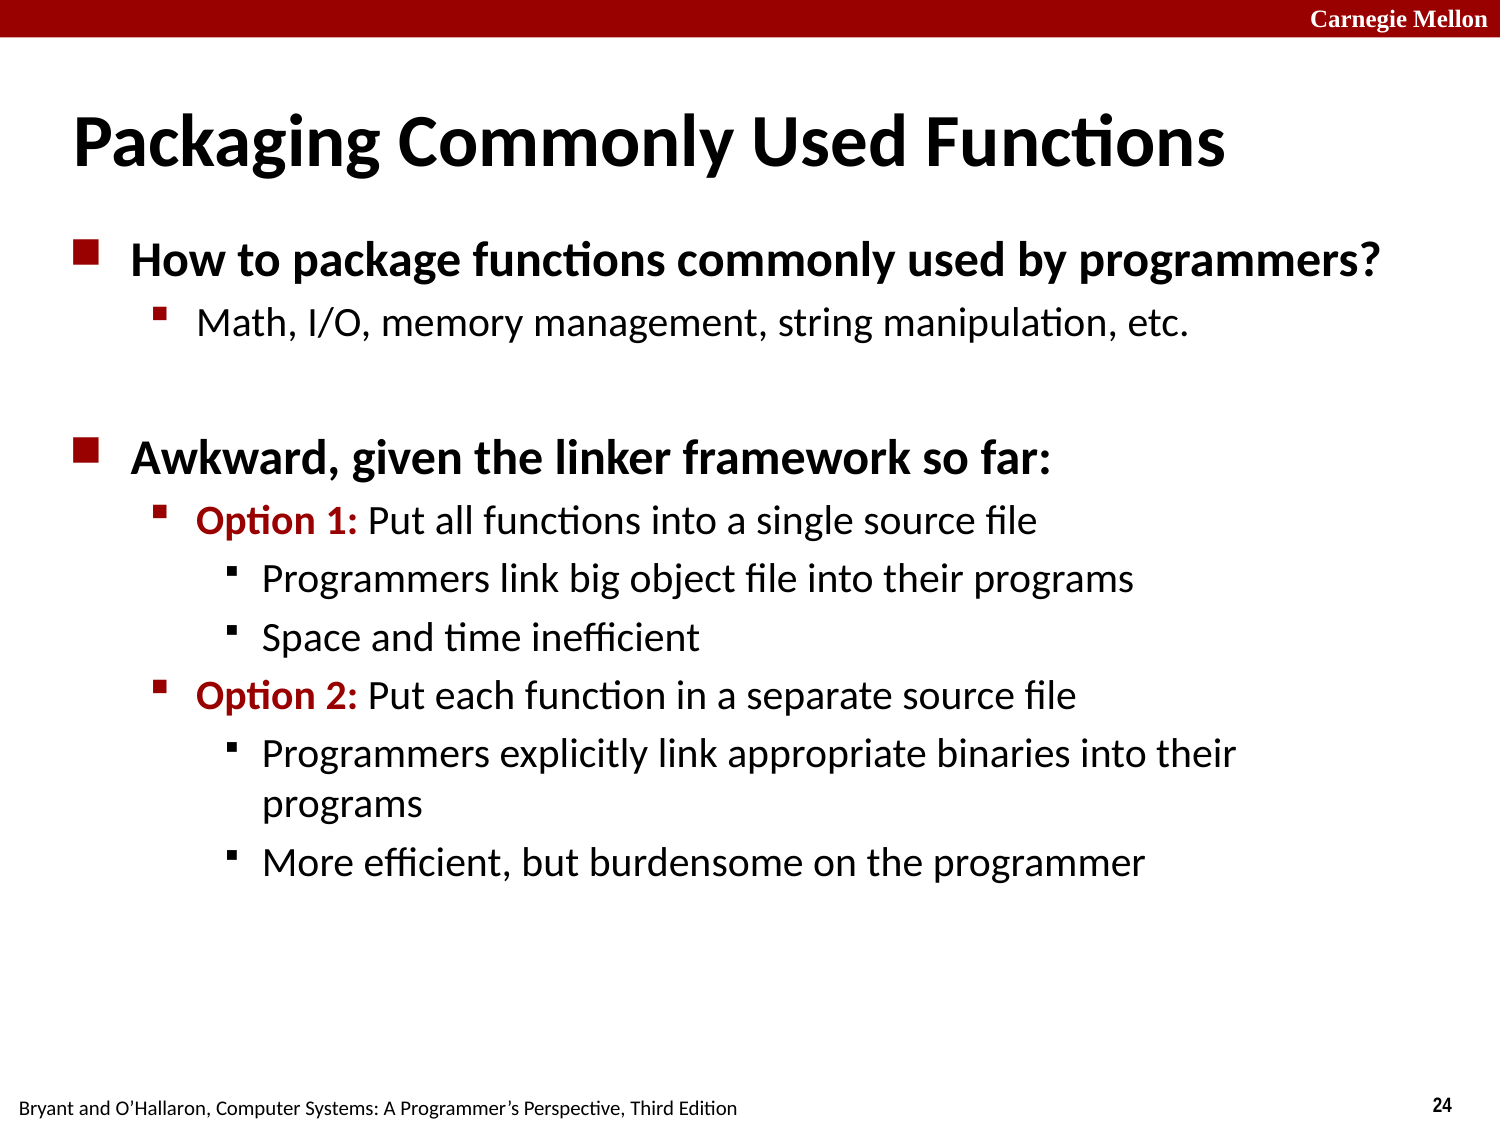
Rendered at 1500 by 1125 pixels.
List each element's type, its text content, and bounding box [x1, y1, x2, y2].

list How to package functions commonly used by programmers? Math, I/O, memory management, string manipulation, etc. Awkward, given the linker framework so far: Option 1: Put all functions into a single source file Programmers link big object file into their programs Space and time inefficient Option 2: Put each function in a separate source file Programmers explicitly link appropriate binaries into their programs More efficient, but burdensome on the programmer [59, 218, 1423, 1088]
title Packaging Commonly Used Functions [57, 49, 1500, 224]
